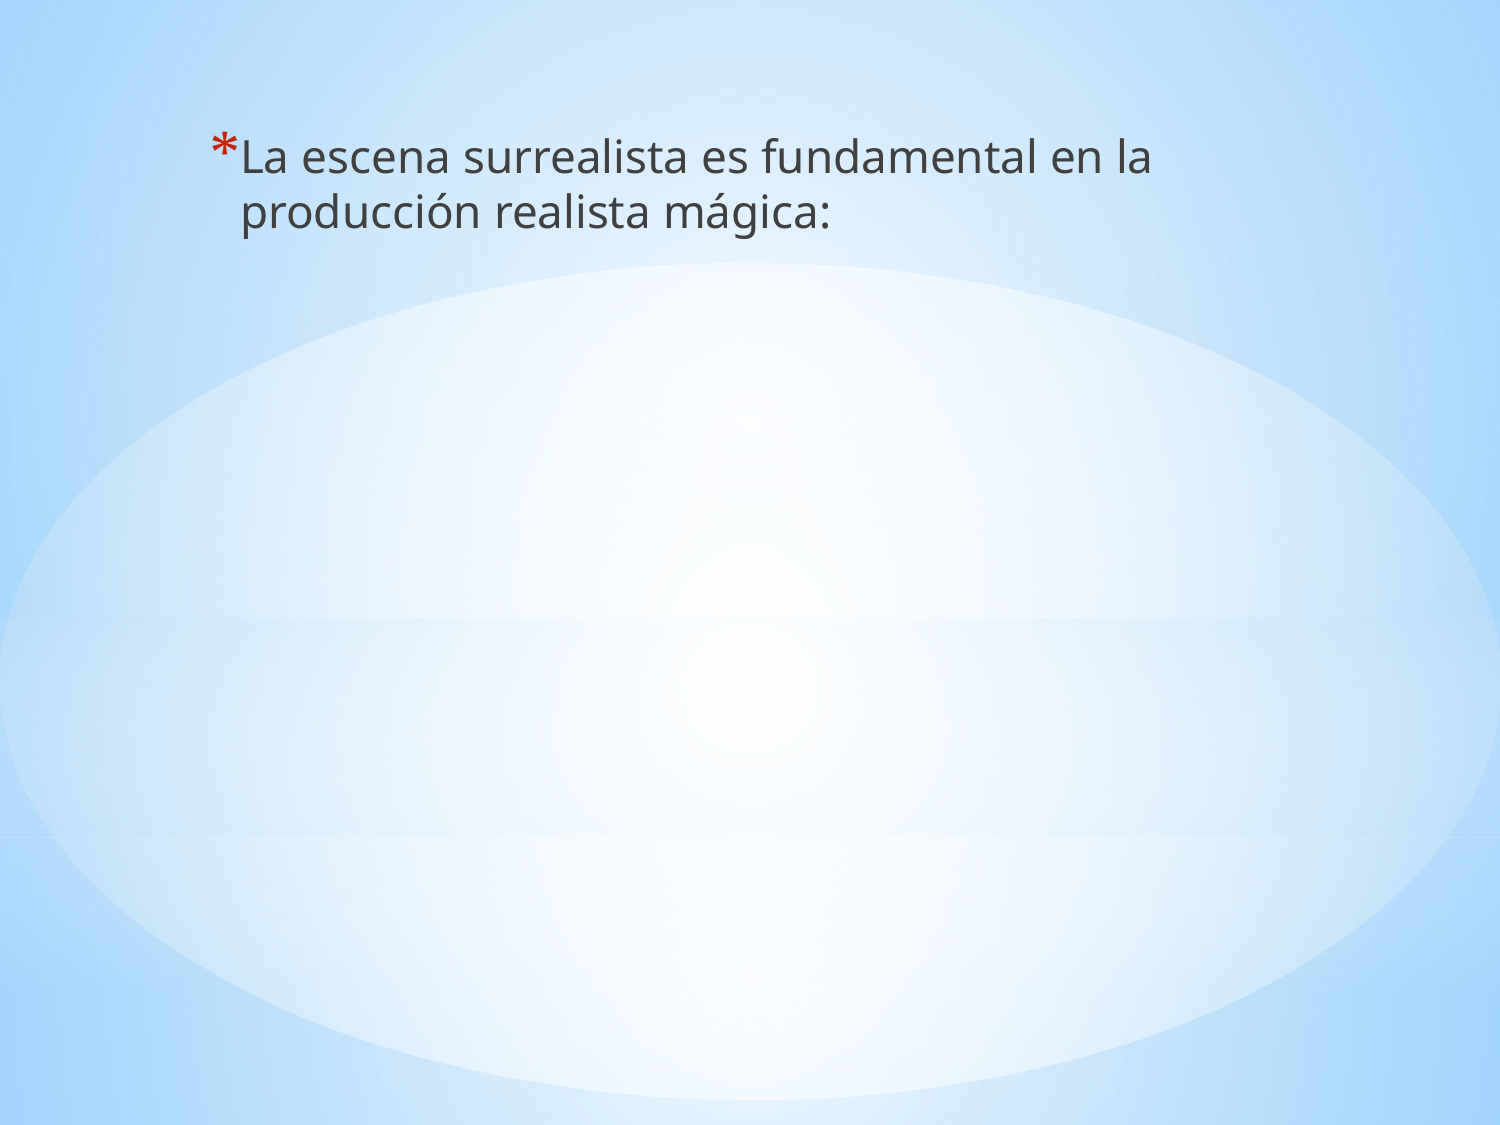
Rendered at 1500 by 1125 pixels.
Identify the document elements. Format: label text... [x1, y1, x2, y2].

list La escena surrealista es fundamental en la producción realista mágica: [187, 120, 1238, 690]
